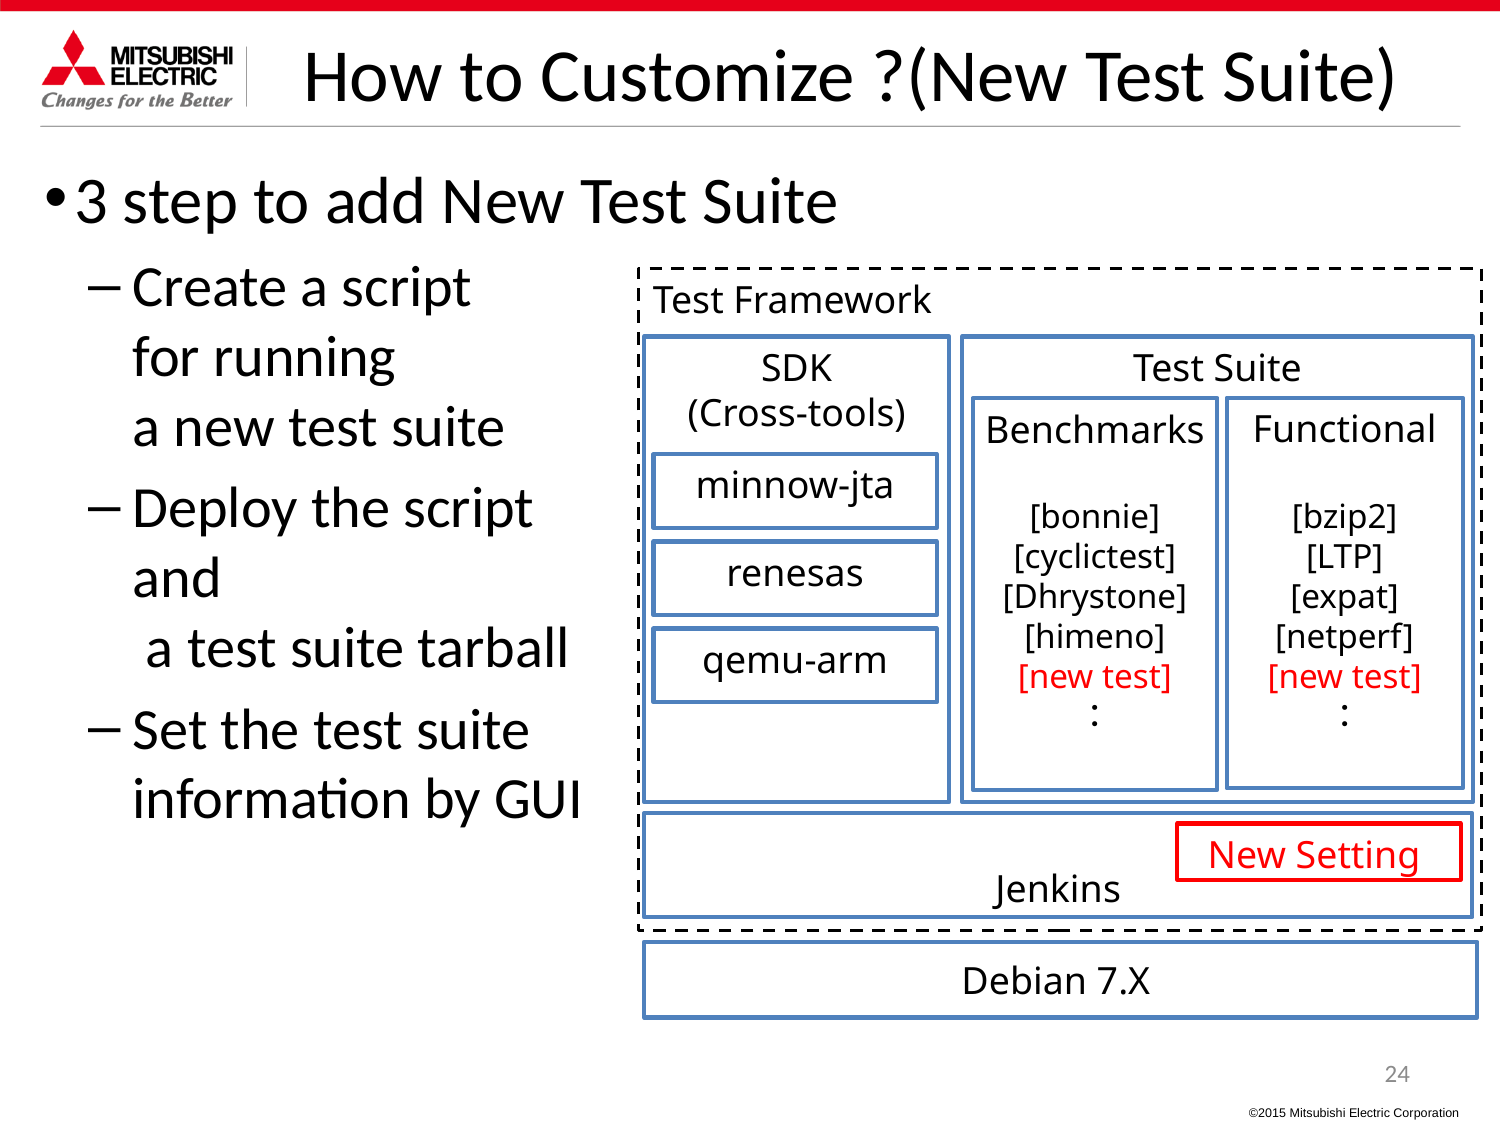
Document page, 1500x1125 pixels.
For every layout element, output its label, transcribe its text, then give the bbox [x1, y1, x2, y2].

text_box [636, 266, 1484, 933]
text_box Test Framework [638, 268, 1012, 328]
title How to Customize ?(New Test Suite) [242, 30, 1461, 112]
picture [0, 0, 1500, 1125]
text_box Benchmarks [bonnie] [cyclictest] [Dhrystone] [himeno] [new test] ： [971, 396, 1219, 792]
text_box Functional [bzip2] [LTP] [expat] [netperf] [new test] ： [1225, 396, 1465, 790]
list 3 step to add New Test Suite Create a script for running a new test suite Deploy the script and a test suite tarball Set the test suite information by GUI [29, 149, 1483, 1035]
slide_number 24 [1074, 1042, 1425, 1103]
text_box New Setting [1175, 821, 1463, 882]
text_box Debian 7.X [642, 940, 1479, 1020]
